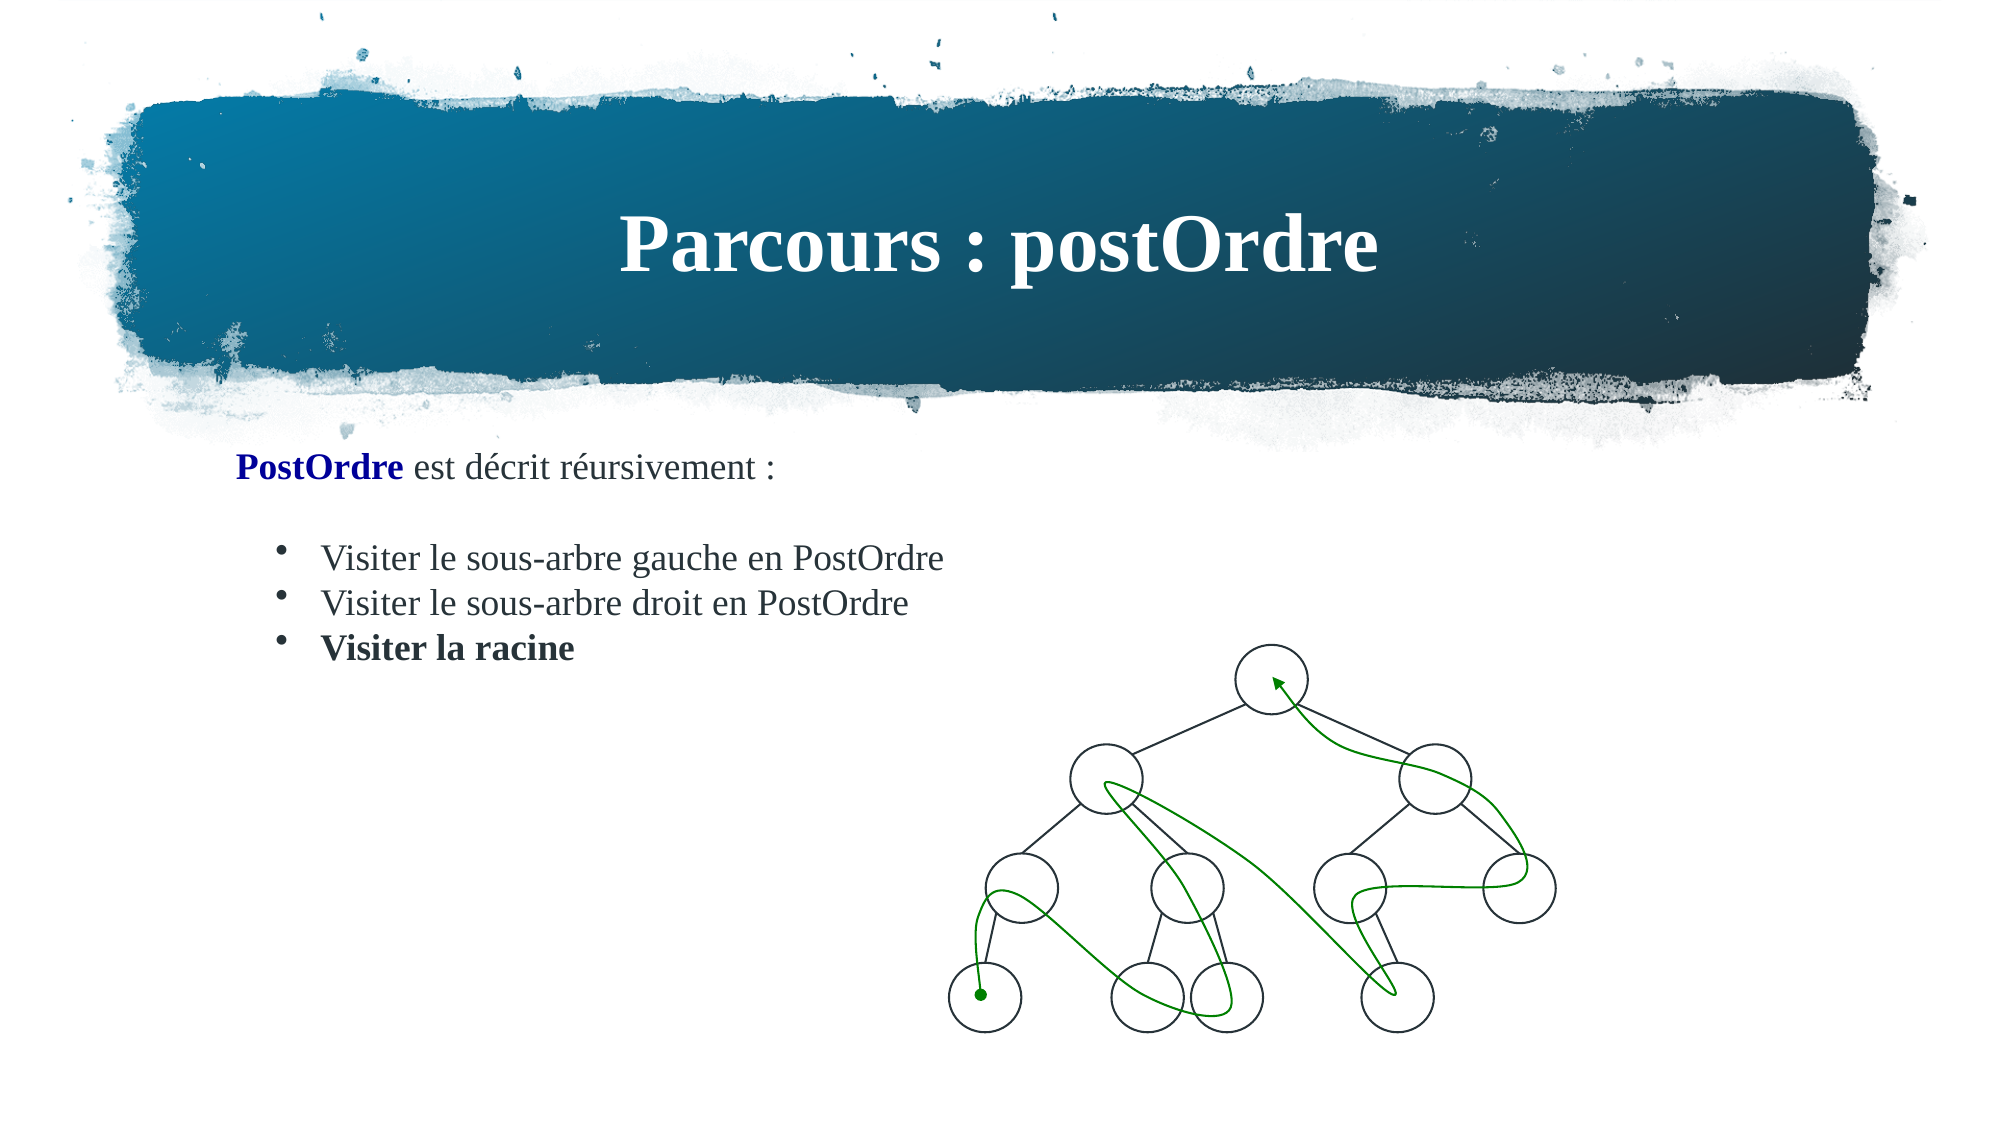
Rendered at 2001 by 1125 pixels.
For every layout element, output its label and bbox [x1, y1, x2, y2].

picture [0, 0, 2000, 1125]
text_box [948, 644, 1556, 1033]
